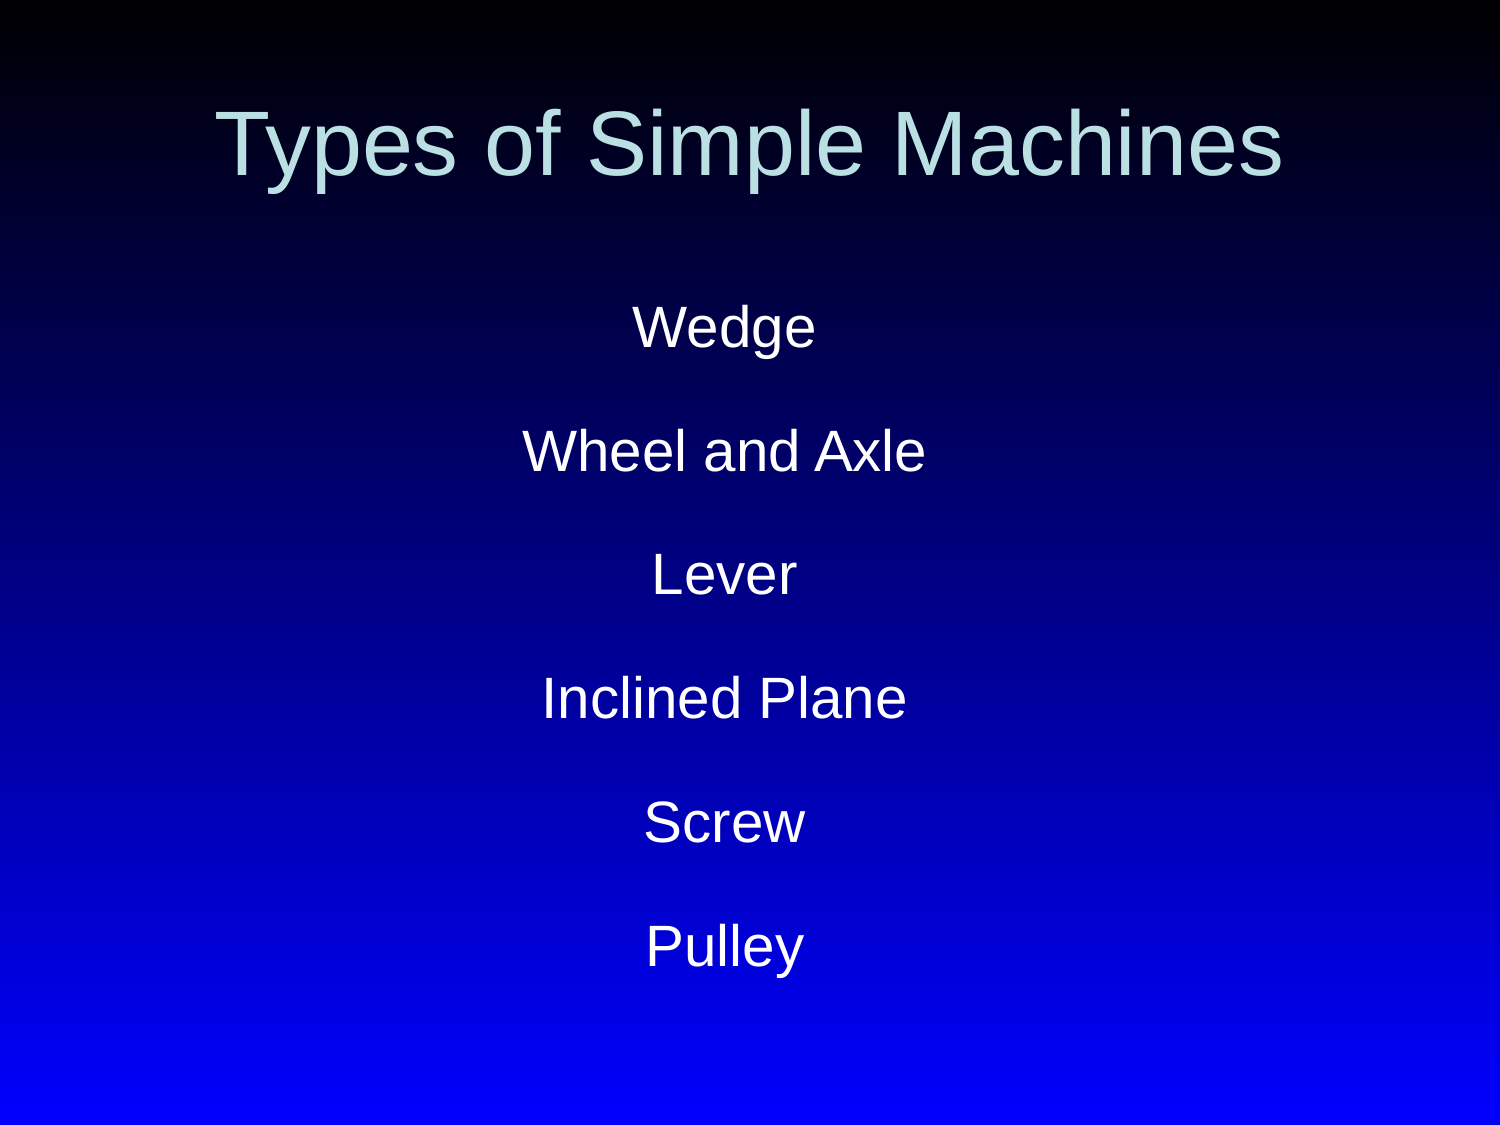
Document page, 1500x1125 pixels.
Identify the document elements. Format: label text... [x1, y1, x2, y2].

table_cell Pulley [238, 906, 1213, 1030]
table_cell Inclined Plane [238, 659, 1213, 782]
title Types of Simple Machines [74, 44, 1426, 233]
table_cell Wheel and Axle [238, 411, 1213, 535]
table_cell Lever [238, 535, 1213, 659]
table_cell Screw [238, 782, 1213, 906]
table_header Wedge [238, 287, 1213, 411]
